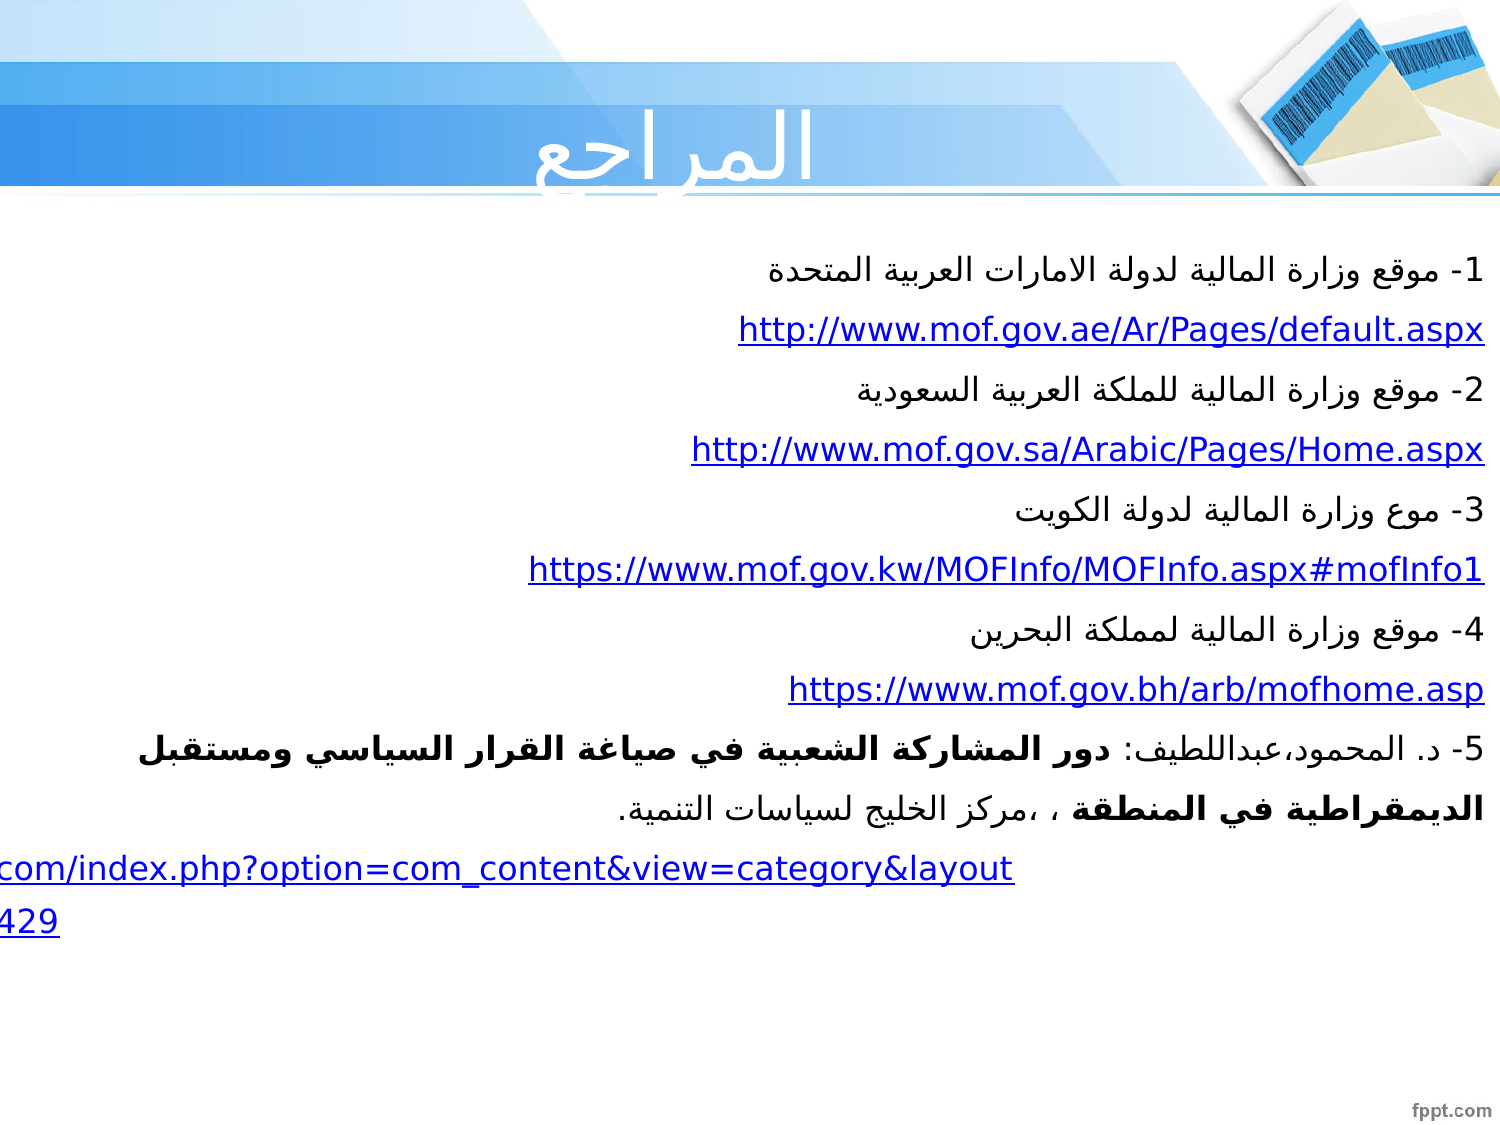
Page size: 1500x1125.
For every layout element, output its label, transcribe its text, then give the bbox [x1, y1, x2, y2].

picture [0, 0, 1500, 221]
title المراجع [0, 49, 1350, 237]
text_box 1- موقع وزارة المالية لدولة الامارات العربية المتحدة http://www.mof.gov.ae/Ar/Pages/default.aspx 2- موقع وزارة المالية للملكة العربية السعودية http://www.mof.gov.sa/Arabic/Pages/Home.aspx 3- موع وزارة المالية لدولة الكويت https://www.mof.gov.kw/MOFInfo/MOFInfo.aspx#mofInfo1 4- موقع وزارة المالية لمملكة البحرين https://www.mof.gov.bh/arb/mofhome.asp 5- د. المحمود،عبداللطيف: دور المشاركة الشعبية في صياغة القرار السياسي ومستقبل الديمقراطية في المنطقة ، ،مركز الخليج لسياسات التنمية. https://www.gulfpolicies.com/index.php?option=com_content&view=category&layout=blog&id=182&Itemid=429 [23, 221, 1500, 955]
picture [0, 237, 1500, 1125]
